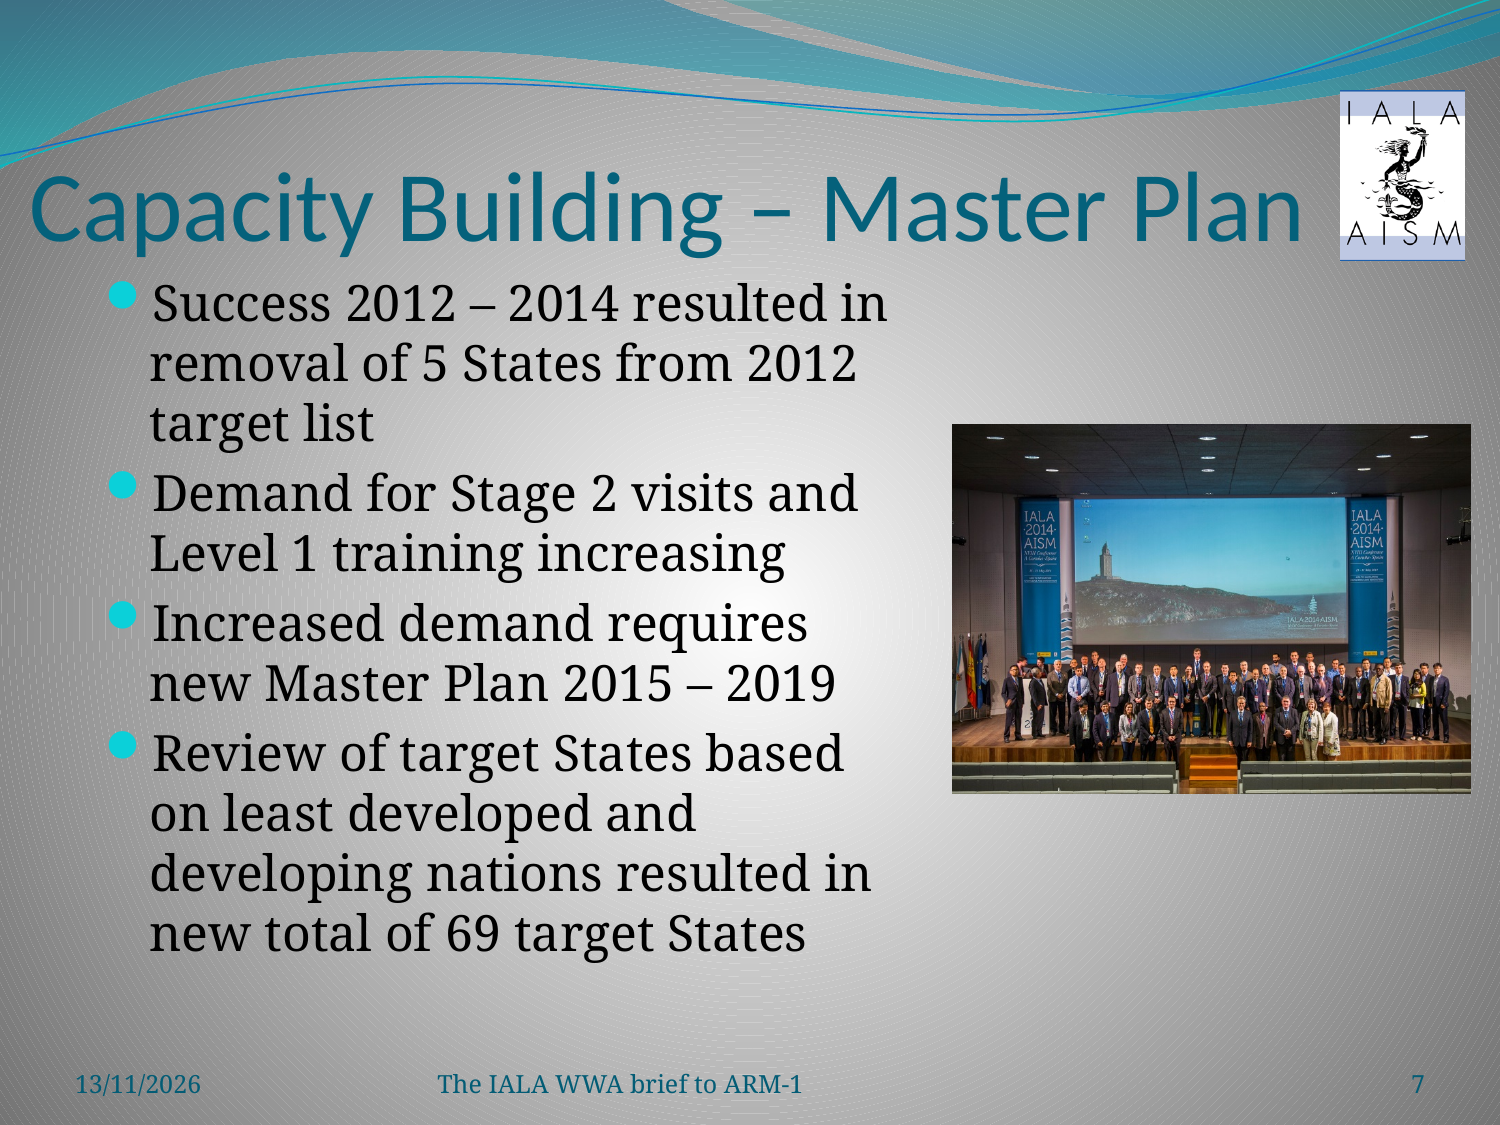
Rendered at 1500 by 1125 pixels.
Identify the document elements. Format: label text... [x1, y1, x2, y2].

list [951, 423, 1472, 795]
list Success 2012 – 2014 resulted in removal of 5 States from 2012 target list Demand for Stage 2 visits and Level 1 training increasing Increased demand requires new Master Plan 2015 – 2019 Review of target States based on least developed and developing nations resulted in new total of 69 target States [90, 263, 924, 1050]
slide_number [75, 1042, 425, 1103]
footer The IALA WWA brief to ARM-1 [437, 1042, 988, 1103]
picture [1340, 90, 1465, 261]
slide_number 7 [1299, 1042, 1425, 1103]
title Capacity Building – Master Plan [29, 101, 1329, 262]
